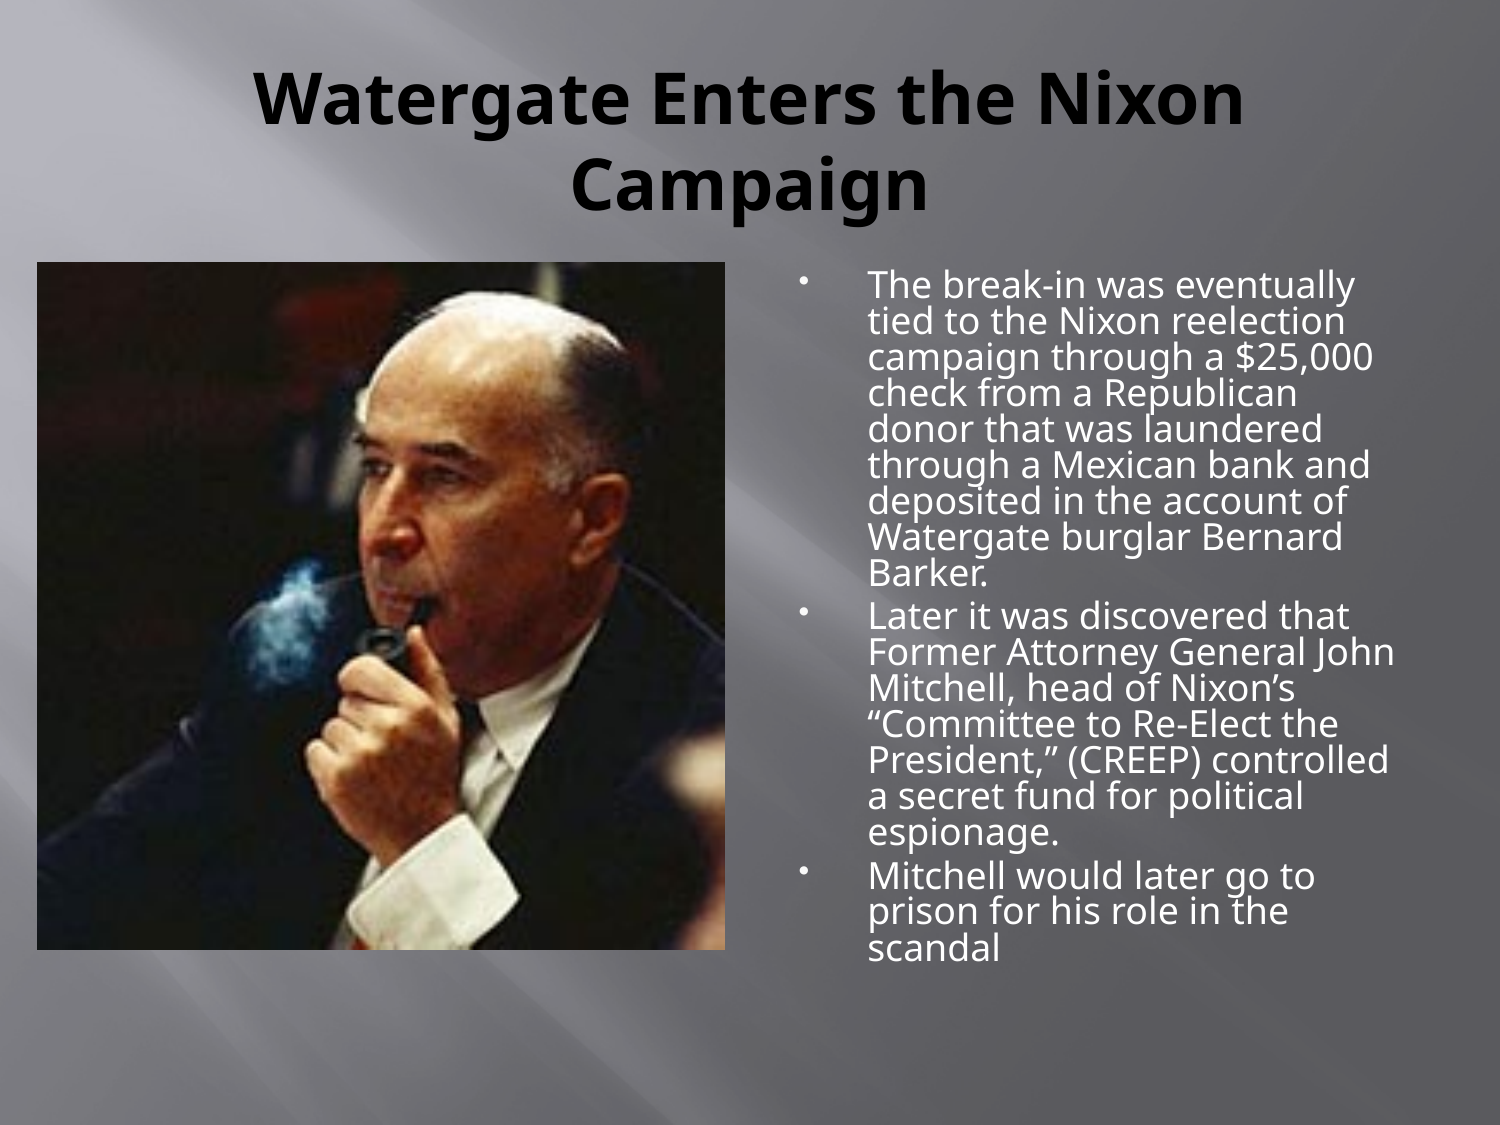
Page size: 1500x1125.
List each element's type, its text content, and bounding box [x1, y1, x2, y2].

list The break-in was eventually tied to the Nixon reelection campaign through a $25,000 check from a Republican donor that was laundered through a Mexican bank and deposited in the account of Watergate burglar Bernard Barker. Later it was discovered that Former Attorney General John Mitchell, head of Nixon’s “Committee to Re-Elect the President,” (CREEP) controlled a secret fund for political espionage. Mitchell would later go to prison for his role in the scandal [762, 262, 1425, 1005]
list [37, 262, 726, 951]
title Watergate Enters the Nixon Campaign [75, 45, 1425, 233]
